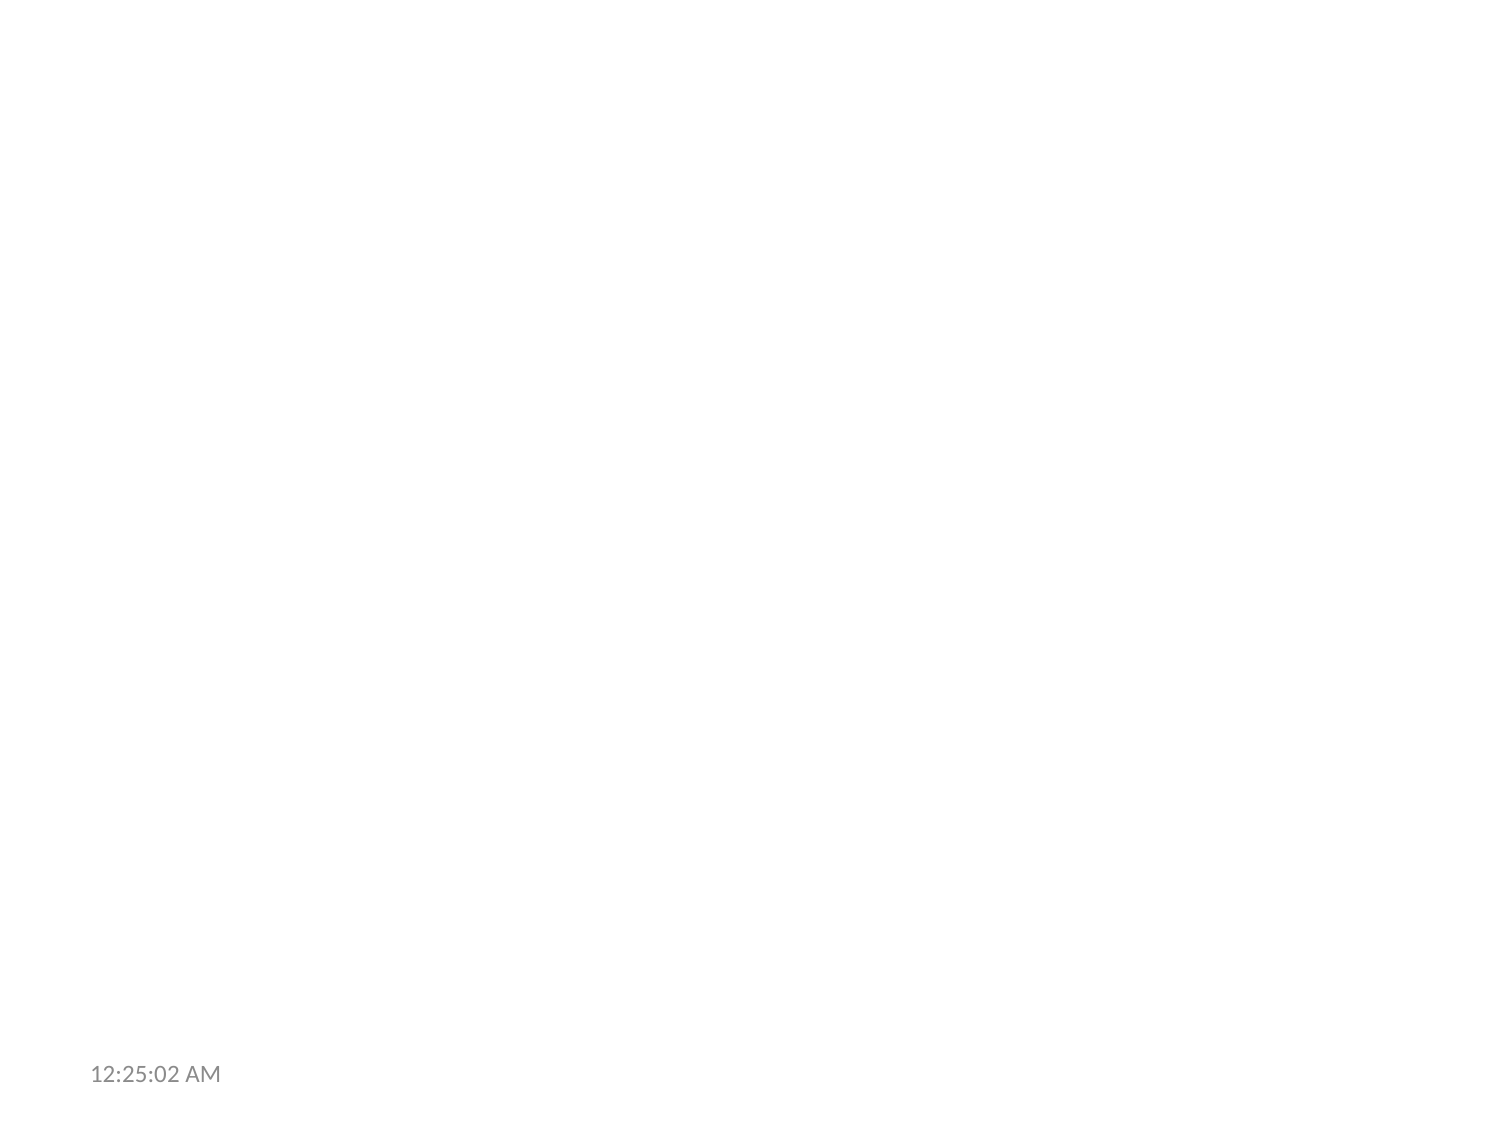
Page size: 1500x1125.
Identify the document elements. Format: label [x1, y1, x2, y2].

slide_number [75, 1042, 425, 1103]
